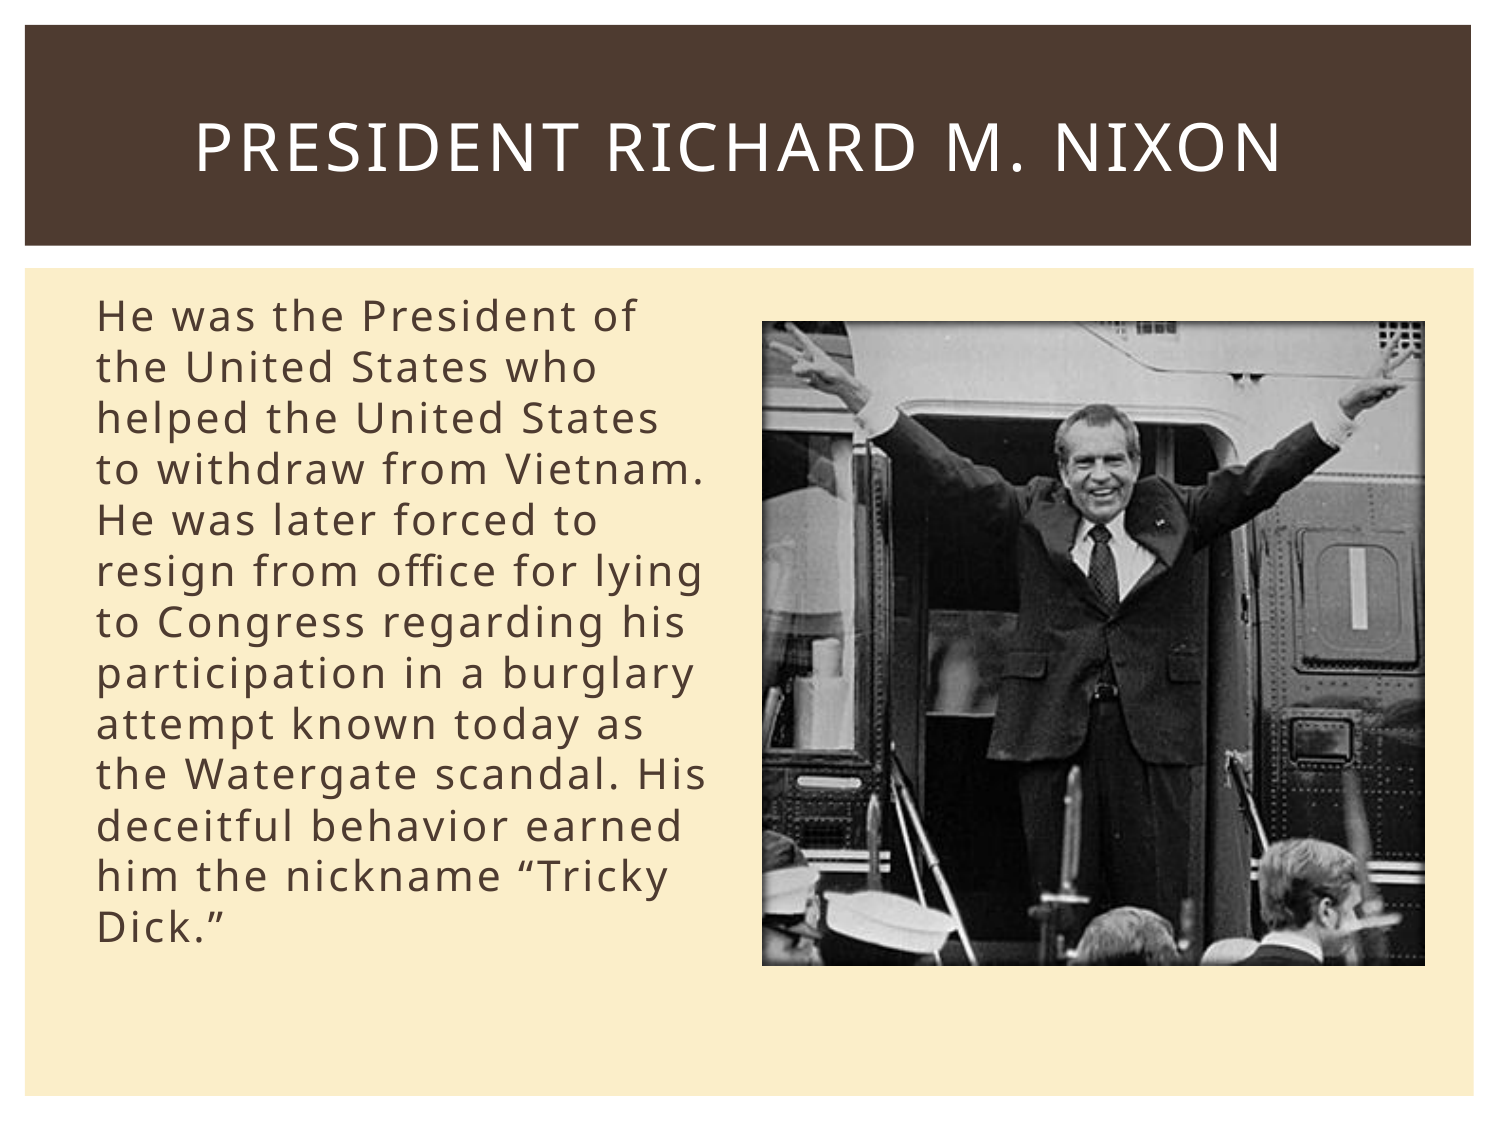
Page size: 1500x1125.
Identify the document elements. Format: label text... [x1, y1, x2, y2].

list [762, 321, 1426, 966]
list He was the President of the United States who helped the United States to withdraw from Vietnam. He was later forced to resign from office for lying to Congress regarding his participation in a burglary attempt known today as the Watergate scandal. His deceitful behavior earned him the nickname “Tricky Dick.” [75, 281, 738, 1005]
title President Richard M. Nixon [62, 58, 1438, 232]
